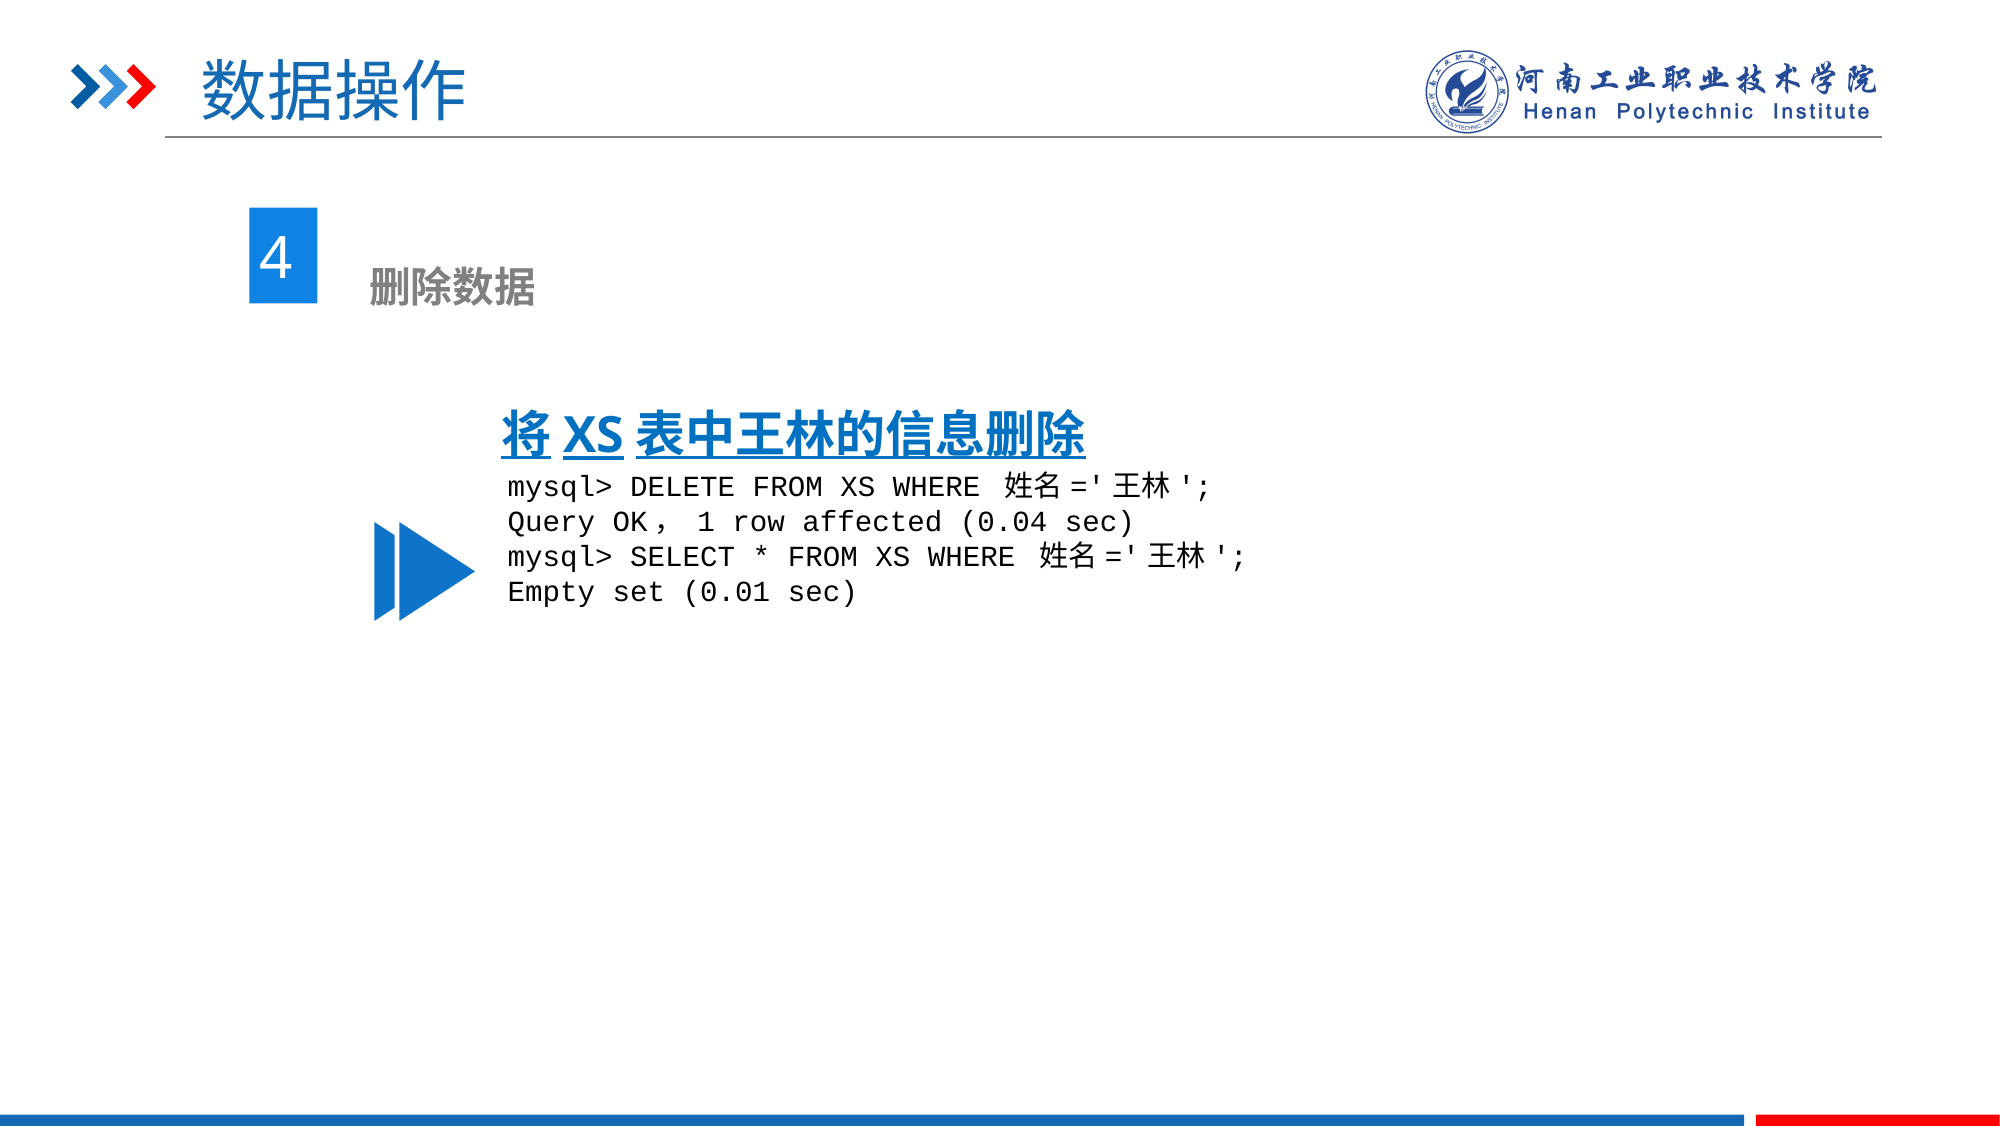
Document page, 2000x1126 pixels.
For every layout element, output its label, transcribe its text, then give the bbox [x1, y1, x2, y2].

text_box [455, 364, 1639, 617]
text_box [371, 517, 480, 626]
picture [1407, 46, 1882, 140]
text_box 删除数据 [319, 245, 1092, 380]
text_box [249, 207, 318, 304]
title 数据操作 [180, 25, 955, 153]
